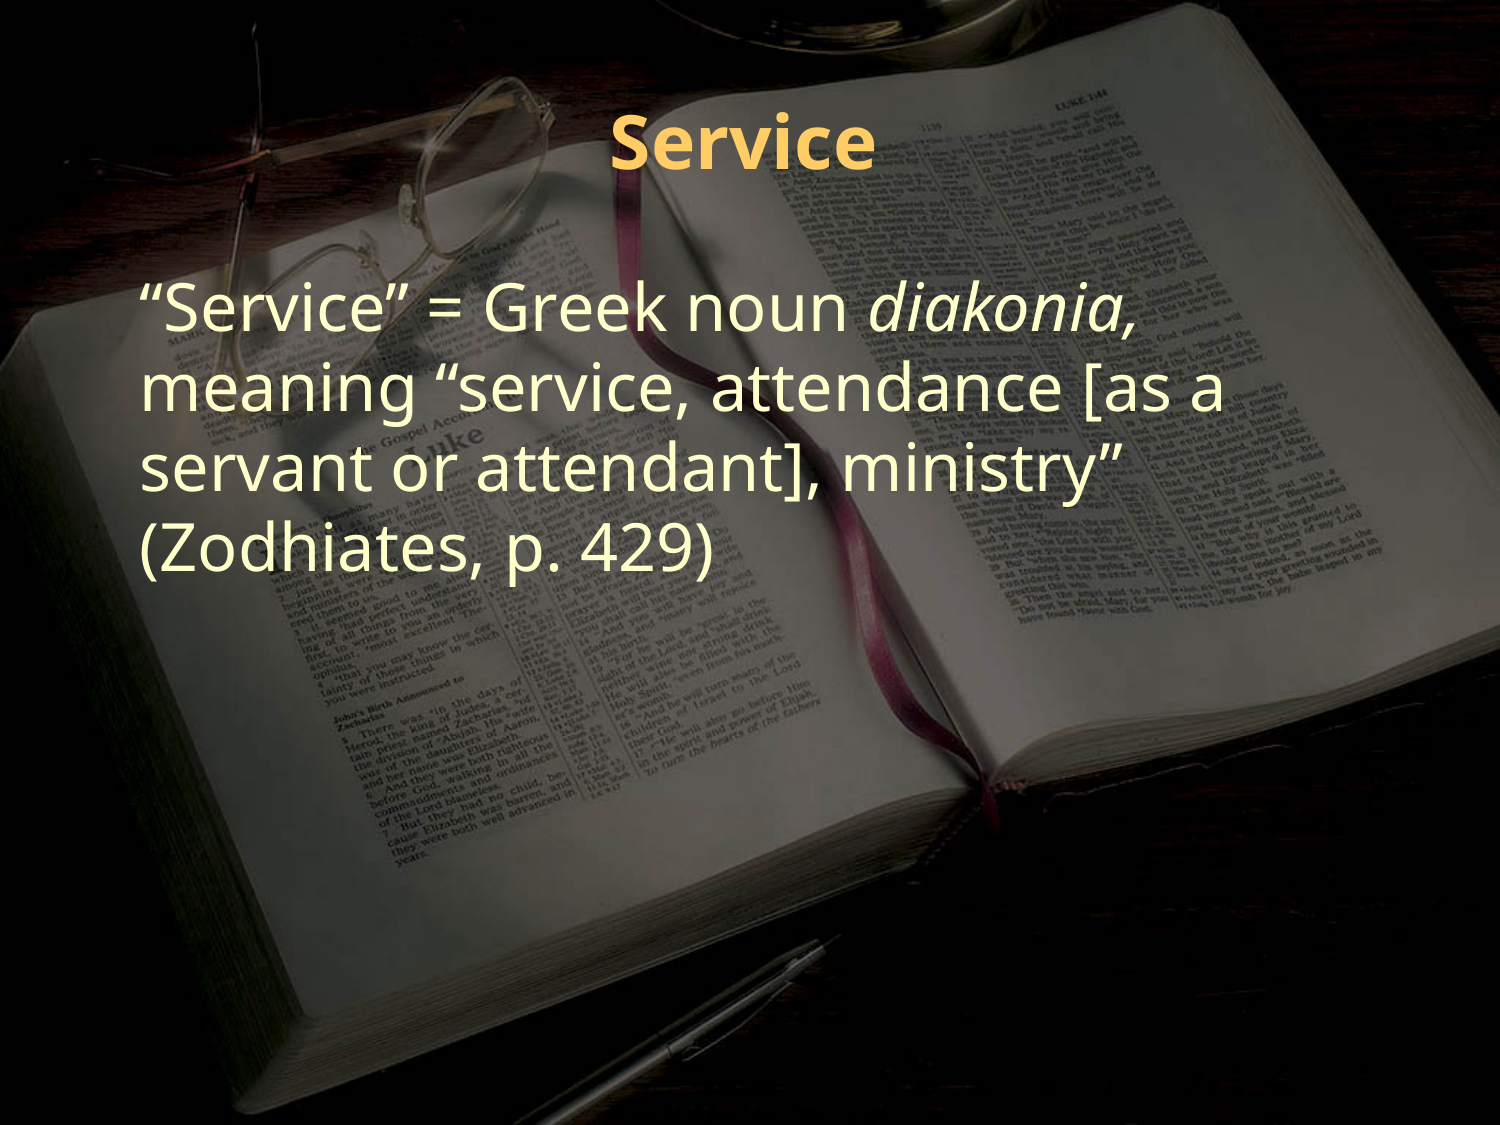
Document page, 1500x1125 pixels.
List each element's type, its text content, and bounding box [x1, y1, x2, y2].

picture [0, 0, 1500, 1125]
text_box Service “Service” = Greek noun diakonia, meaning “service, attendance [as a servant or attendant], ministry” (Zodhiates, p. 429) [125, 87, 1363, 592]
